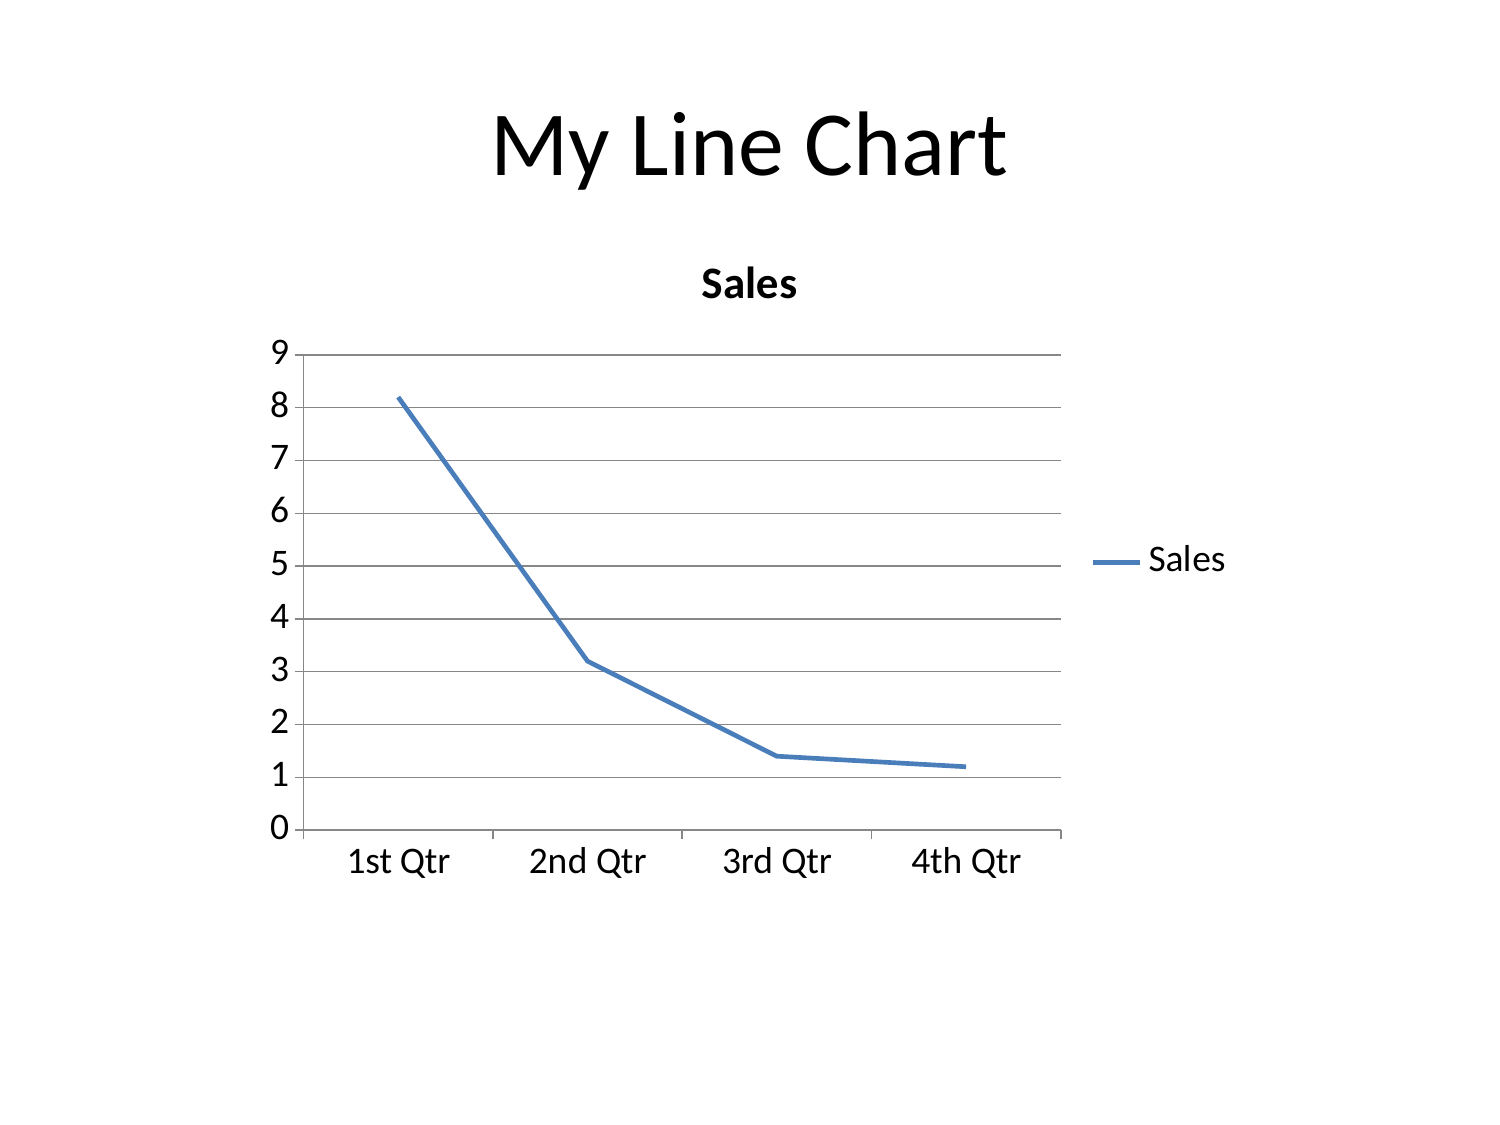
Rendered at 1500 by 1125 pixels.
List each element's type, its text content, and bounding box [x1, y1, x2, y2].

chart [249, 228, 1251, 897]
title My Line Chart [75, 45, 1425, 233]
